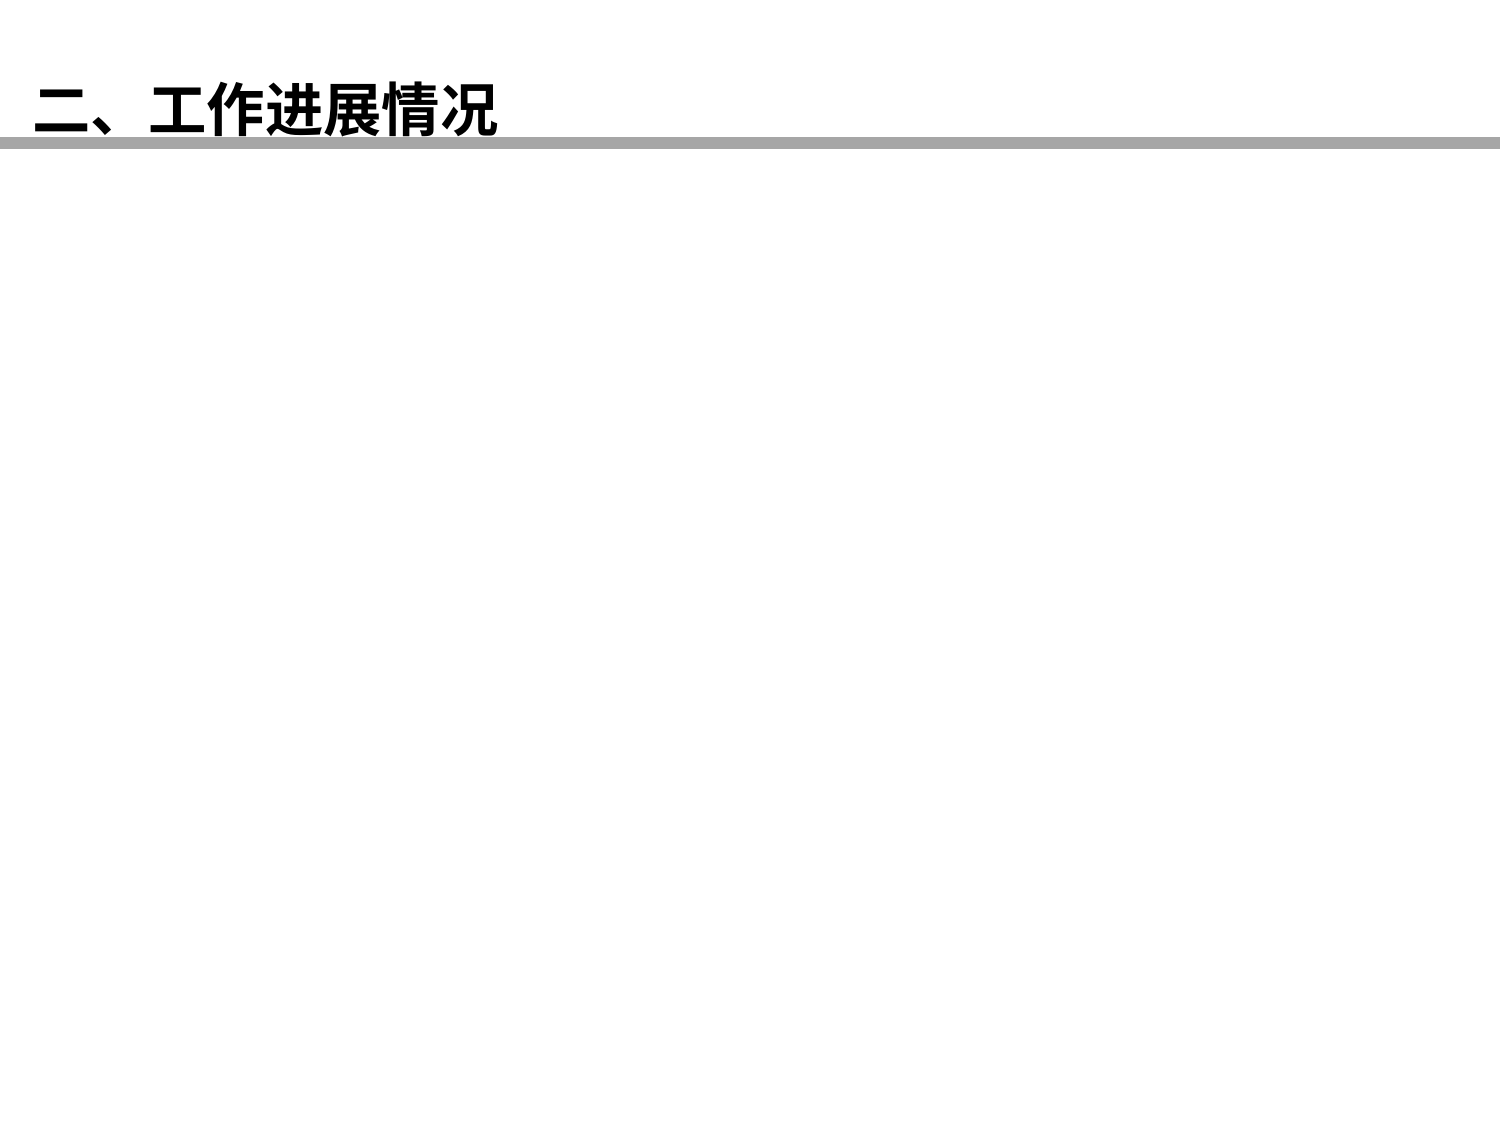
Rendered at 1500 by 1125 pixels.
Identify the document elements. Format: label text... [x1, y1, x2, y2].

text_box 二、工作进展情况 [17, 30, 1258, 151]
text_box [1258, 137, 1500, 149]
text_box [0, 137, 17, 149]
